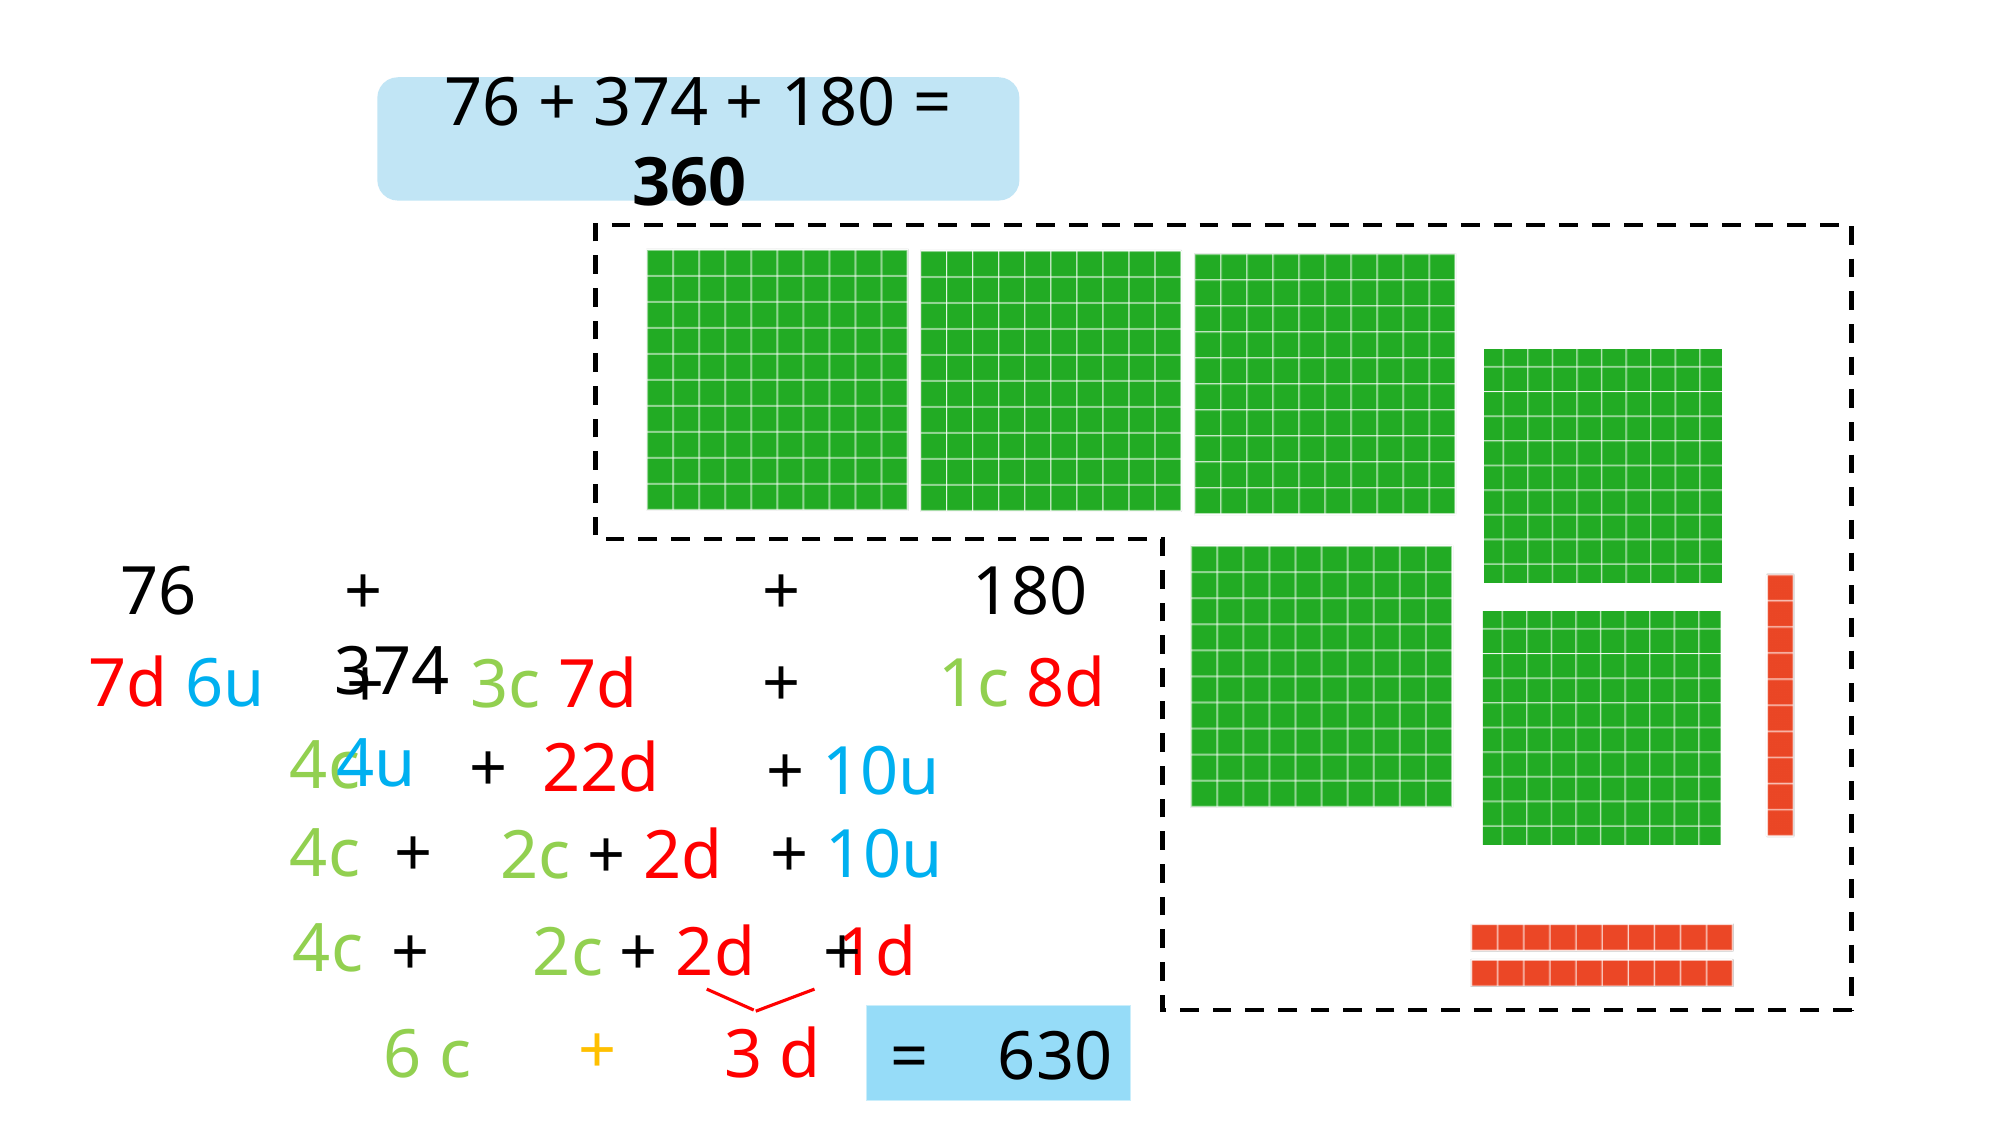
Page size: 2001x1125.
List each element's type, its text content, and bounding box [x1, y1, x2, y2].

picture [1483, 348, 1723, 583]
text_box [755, 988, 815, 1012]
text_box 76 + 374 + 180 = 360 [375, 75, 1022, 203]
text_box 4c [278, 897, 525, 993]
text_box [706, 988, 755, 1011]
picture [1482, 610, 2000, 846]
text_box 6 c [368, 1002, 605, 1098]
text_box 3 d [605, 1002, 871, 1098]
picture [1302, 923, 1743, 1048]
text_box = 630 [866, 1005, 1131, 1101]
text_box + 180 [737, 566, 1137, 632]
text_box + [553, 999, 656, 1095]
text_box + 374 [353, 540, 656, 632]
text_box + 22d [445, 717, 844, 804]
text_box + 3c 7d 4u [321, 632, 723, 802]
picture [595, 197, 1467, 860]
text_box + 1c 8d [737, 632, 1137, 727]
text_box 2c + 2d [522, 804, 755, 899]
text_box 4c [274, 714, 321, 802]
text_box + 2c + 2d + [366, 901, 881, 1077]
text_box + 10u [755, 803, 1020, 899]
text_box 76 [105, 540, 353, 632]
text_box + 10u [734, 720, 1000, 804]
text_box 4c + [274, 802, 522, 898]
text_box 1d [881, 901, 1009, 997]
text_box [1161, 223, 1853, 1012]
text_box 7d 6u [73, 632, 321, 727]
